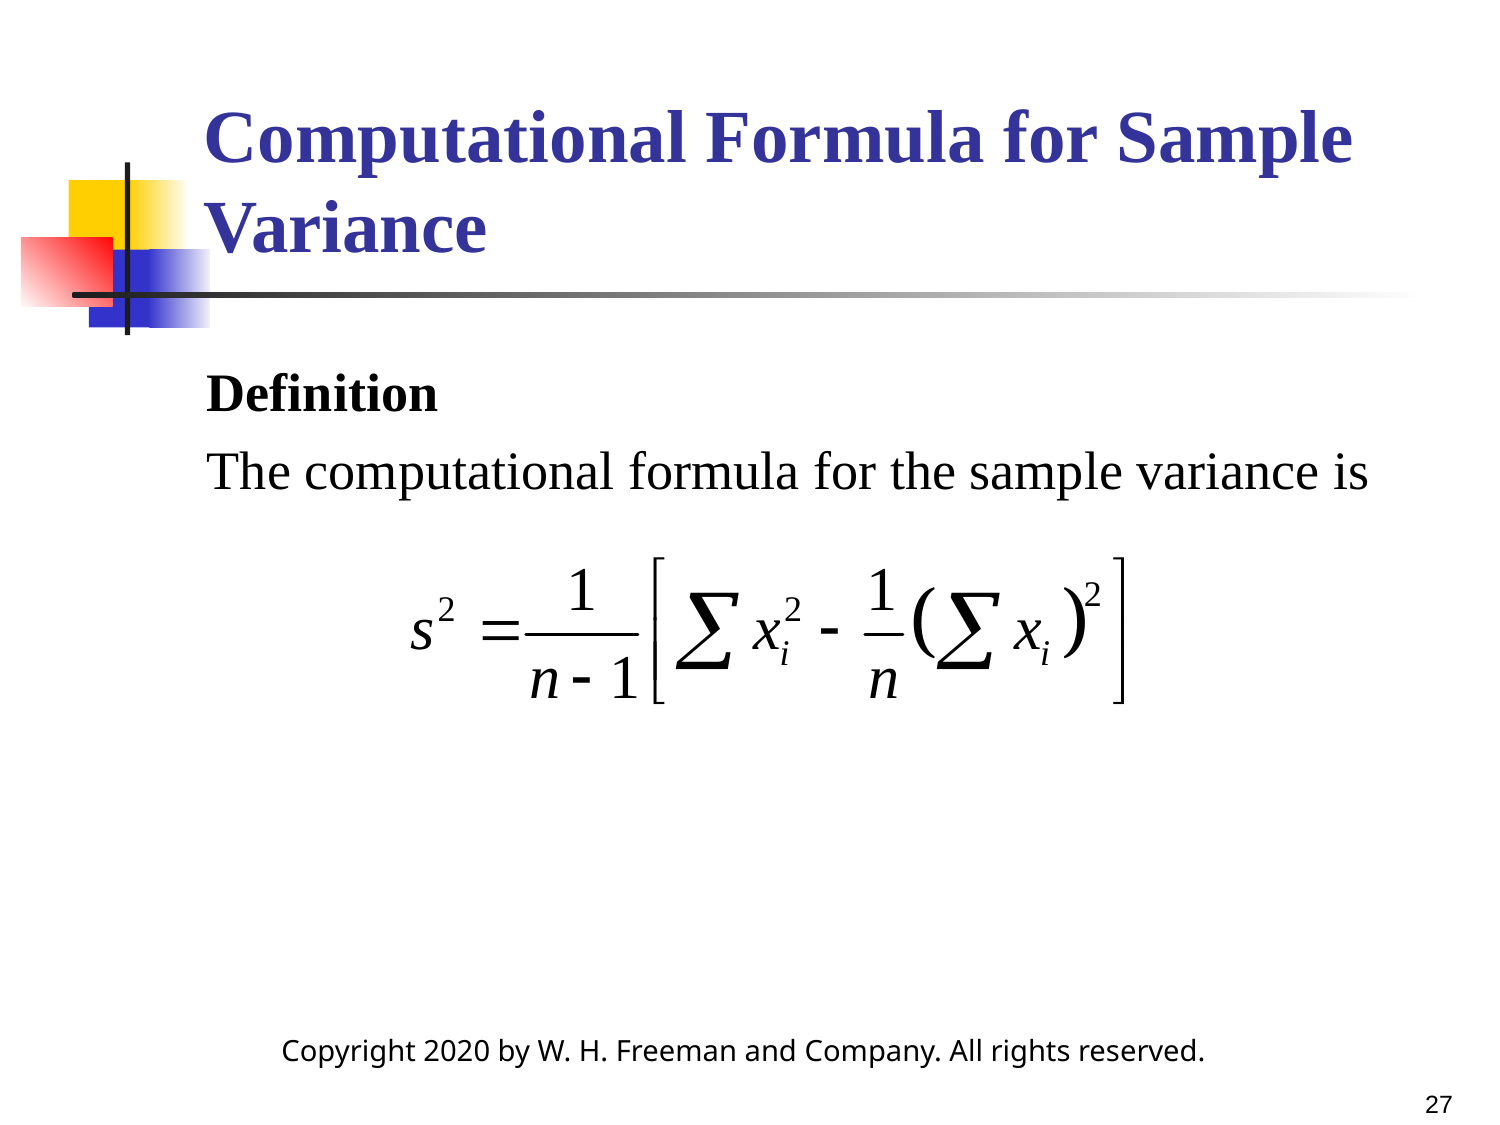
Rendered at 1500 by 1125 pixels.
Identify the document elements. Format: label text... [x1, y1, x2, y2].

list Definition The computational formula for the sample variance is [191, 350, 1467, 517]
title Computational Formula for Sample Variance [188, 35, 1468, 275]
picture [399, 545, 1148, 718]
